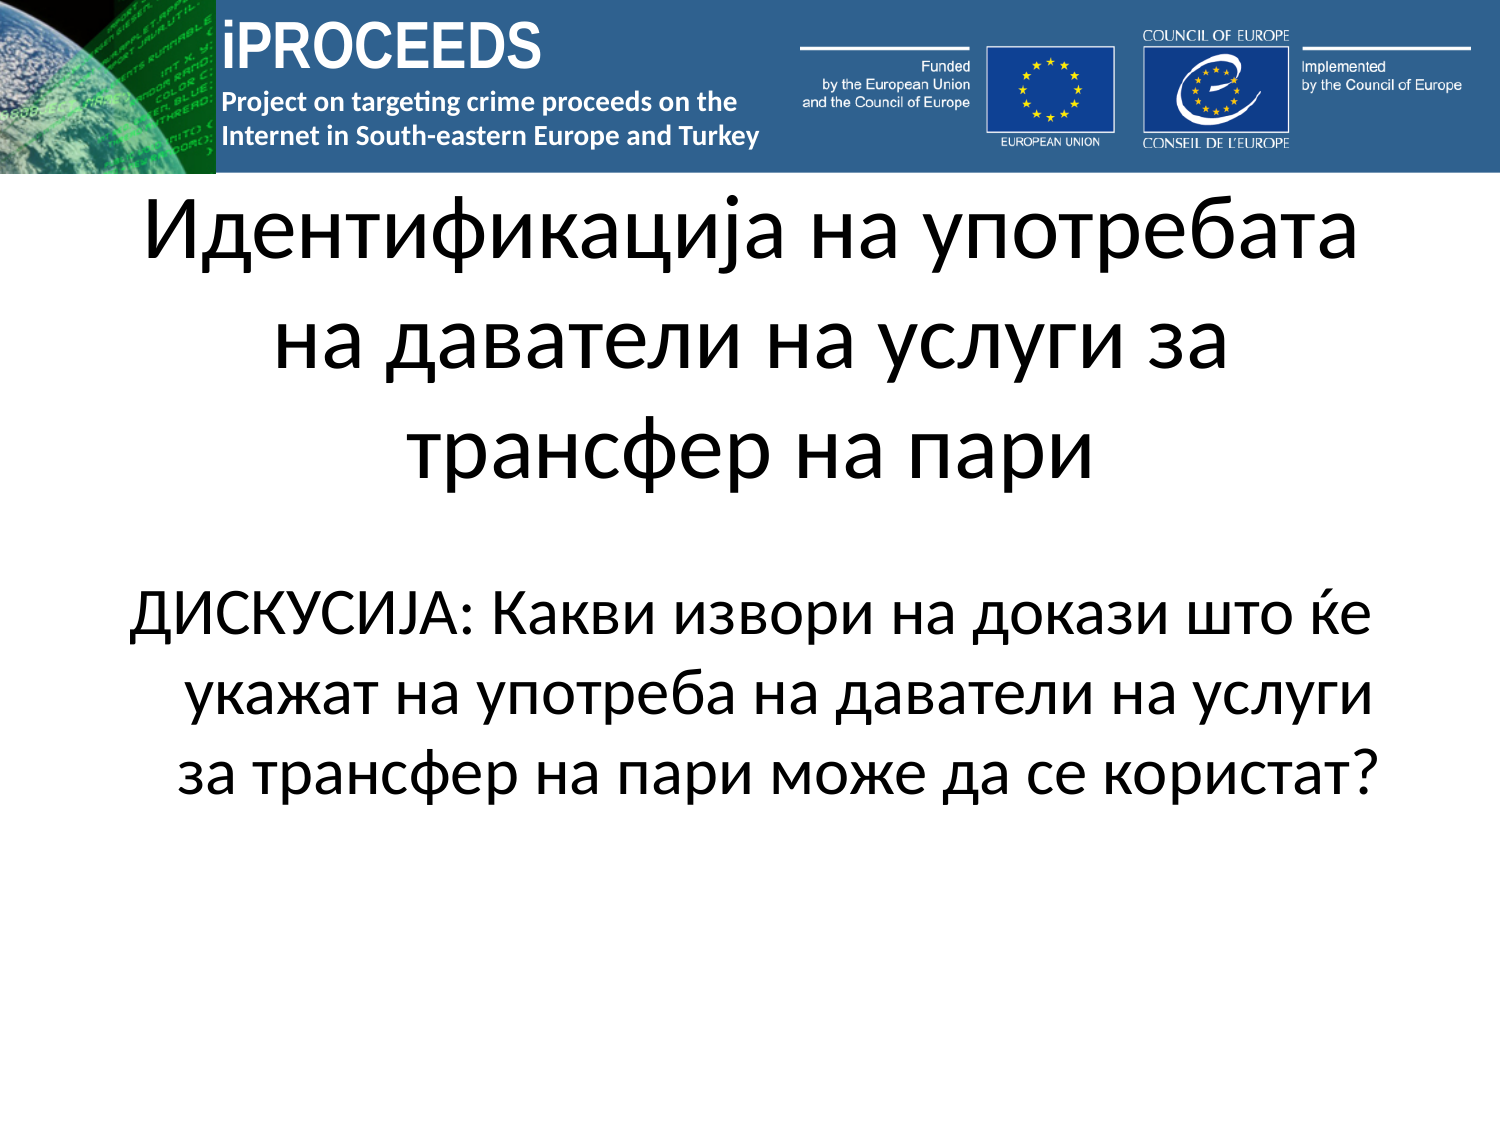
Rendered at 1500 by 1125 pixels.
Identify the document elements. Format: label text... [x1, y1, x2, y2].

picture [800, 30, 1471, 148]
picture [0, 0, 216, 174]
title Идентификација на употребата на даватели на услуги за трансфер на пари [76, 208, 1427, 373]
list ДИСКУСИЈА: Какви извори на докази што ќе укажат на употреба на даватели на услуги за трансфер на пари може да се користат? [76, 373, 1427, 1017]
